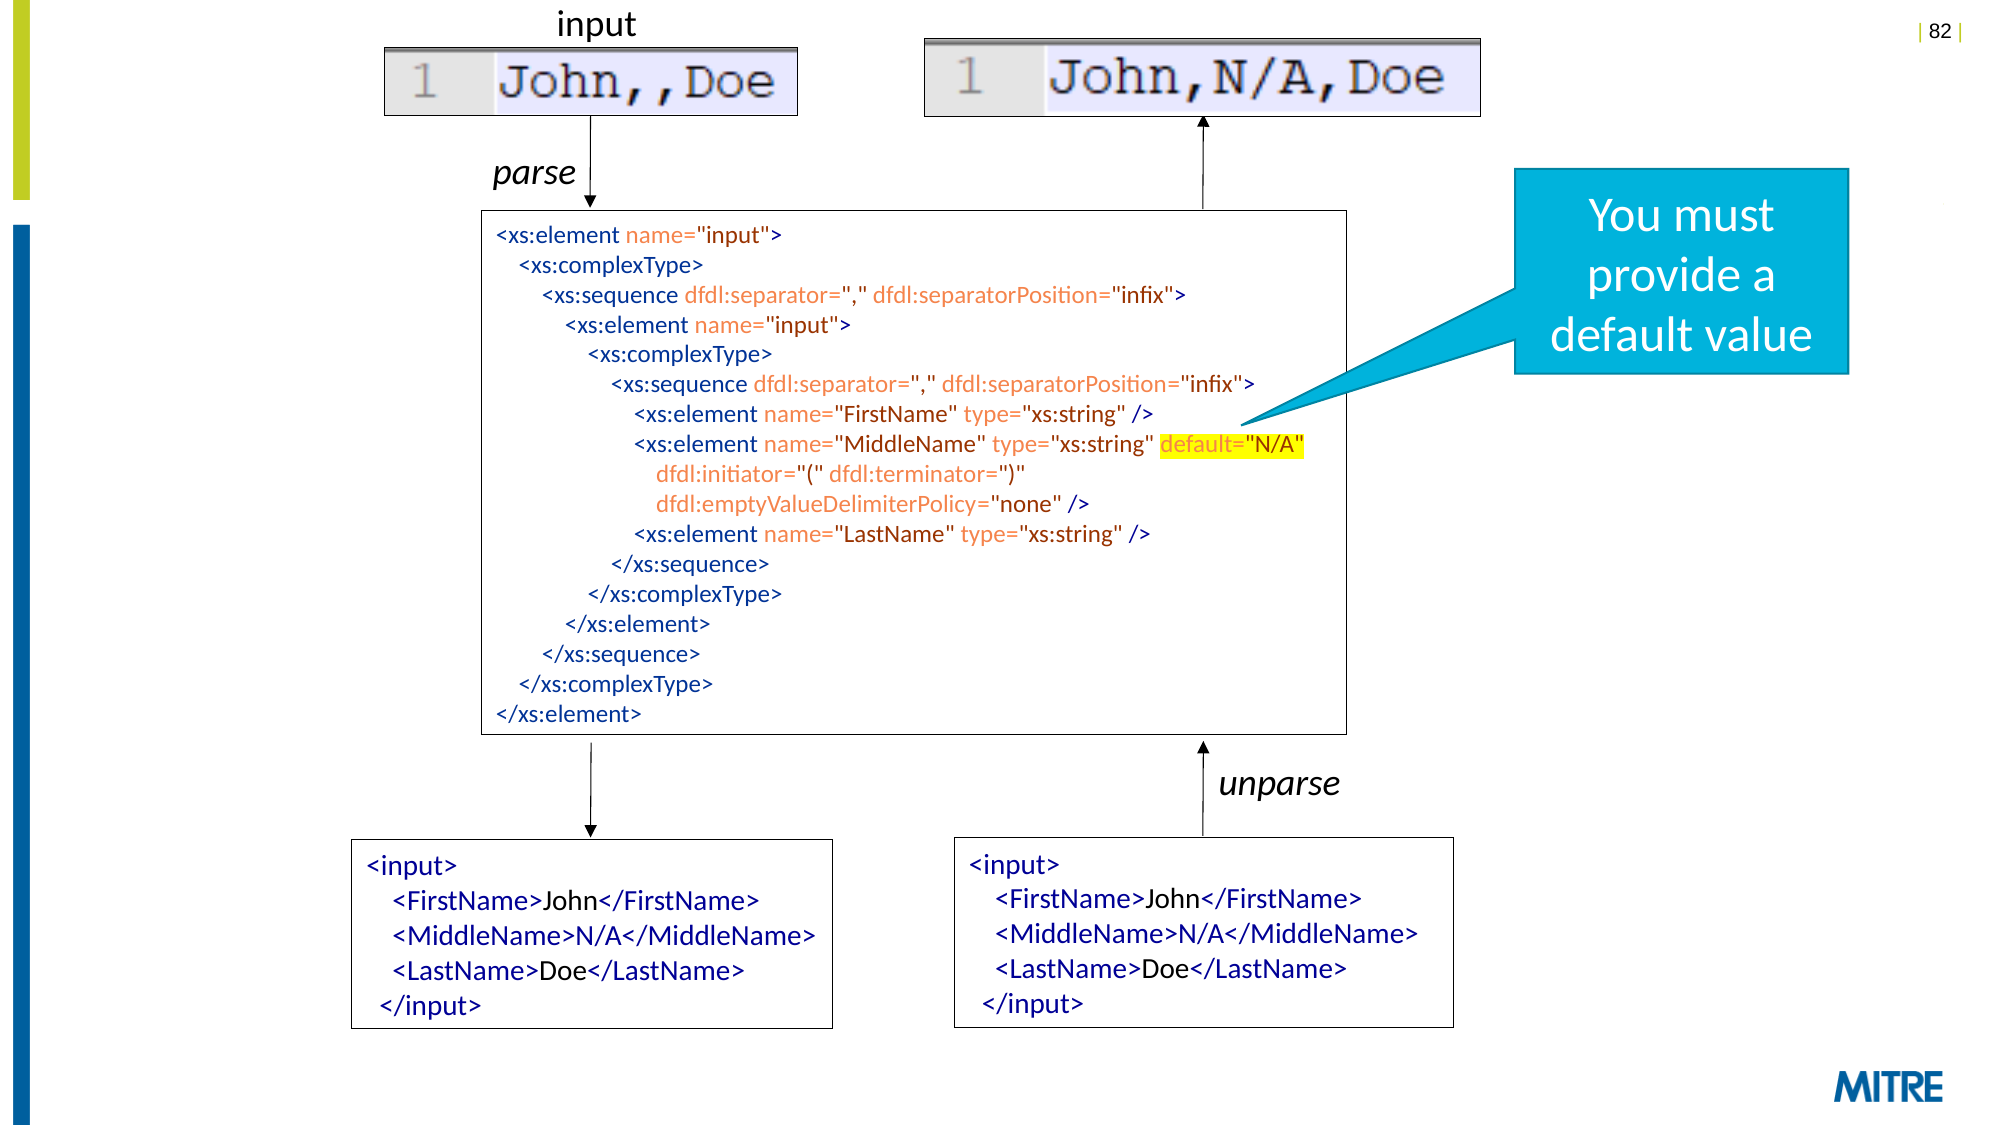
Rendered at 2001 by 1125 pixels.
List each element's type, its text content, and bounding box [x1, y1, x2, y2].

picture [924, 38, 1481, 117]
text_box You must provide a default value [1240, 167, 1850, 427]
text_box parse [477, 139, 589, 200]
picture [1834, 1068, 1945, 1109]
text_box <input> <FirstName>John</FirstName> <MiddleName>N/A</MiddleName> <LastName>Doe</LastName> </input> [954, 837, 1454, 1028]
picture [384, 47, 797, 117]
text_box input [541, 0, 652, 47]
text_box unparse [1204, 750, 1356, 811]
text_box <xs:element name="input"> <xs:complexType> <xs:sequence dfdl:separator="," dfdl:separatorPosition="infix"> <xs:element name="input"> <xs:complexType> <xs:sequence dfdl:separator="," dfdl:separatorPosition="infix"> <xs:element name="FirstName" type="xs:string" /> <xs:element name="MiddleName" type="xs:string" default="N/A" dfdl:initiator="(" dfdl:terminator=")" dfdl:emptyValueDelimiterPolicy="none" /> <xs:element name="LastName" type="xs:string" /> </xs:sequence> </xs:complexType> </xs:element> </xs:sequence> </xs:complexType> </xs:element> [481, 210, 1347, 735]
text_box <input> <FirstName>John</FirstName> <MiddleName>N/A</MiddleName> <LastName>Doe</LastName> </input> [351, 839, 833, 1029]
